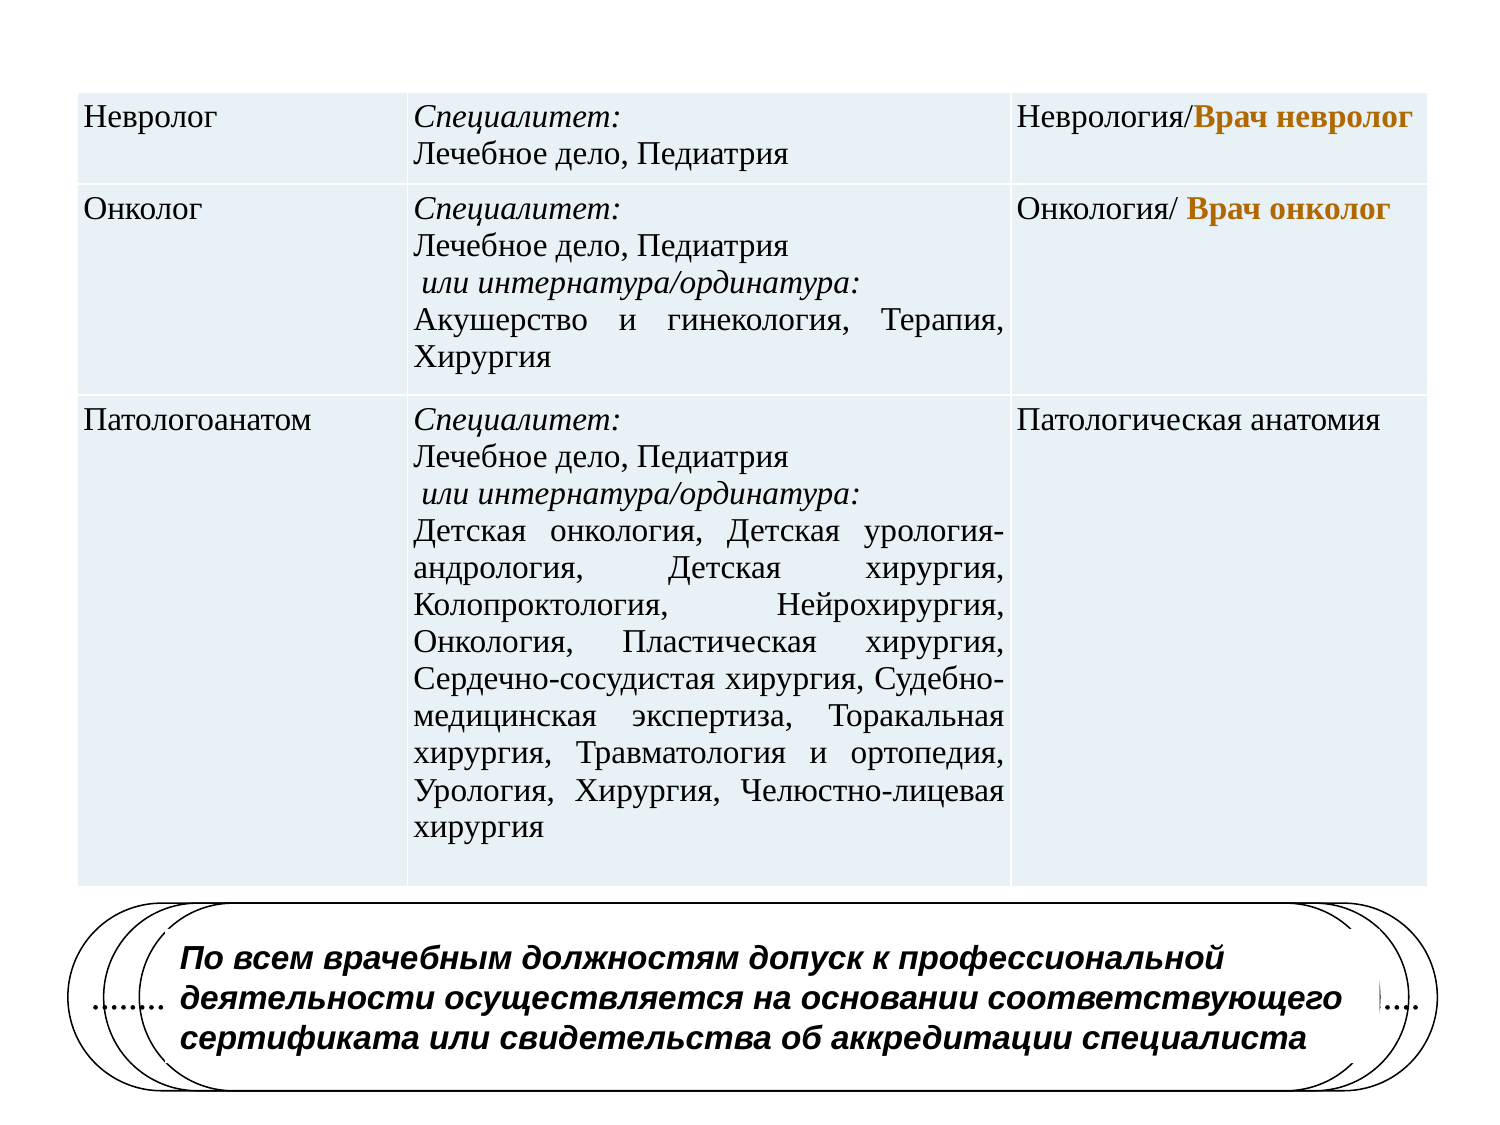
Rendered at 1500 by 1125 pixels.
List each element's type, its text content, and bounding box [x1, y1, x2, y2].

table_cell Патологоанатом [78, 396, 407, 886]
table_cell Онколог [78, 185, 407, 394]
table_cell Патологическая анатомия [1012, 396, 1427, 886]
table_cell Специалитет: Лечебное дело, Педиатрия или интернатура/ординатура: Детская онкология, Детская урология-андрология, Детская хирургия, Колопроктология, Нейрохирургия, Онкология, Пластическая хирургия, Сердечно-сосудистая хирургия, Судебно-медицинская экспертиза, Торакальная хирургия, Травматология и ортопедия, Урология, Хирургия, Челюстно-лицевая хирургия [408, 396, 1010, 886]
table_header Невролог [78, 93, 407, 183]
table_header Неврология/Врач невролог [1012, 93, 1427, 183]
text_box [67, 902, 1438, 1091]
table_cell Специалитет: Лечебное дело, Педиатрия или интернатура/ординатура: Акушерство и гинекология, Терапия, Хирургия [408, 185, 1010, 394]
table_cell Онкология/ Врач онколог [1012, 185, 1427, 394]
table_header Специалитет: Лечебное дело, Педиатрия [408, 93, 1010, 183]
